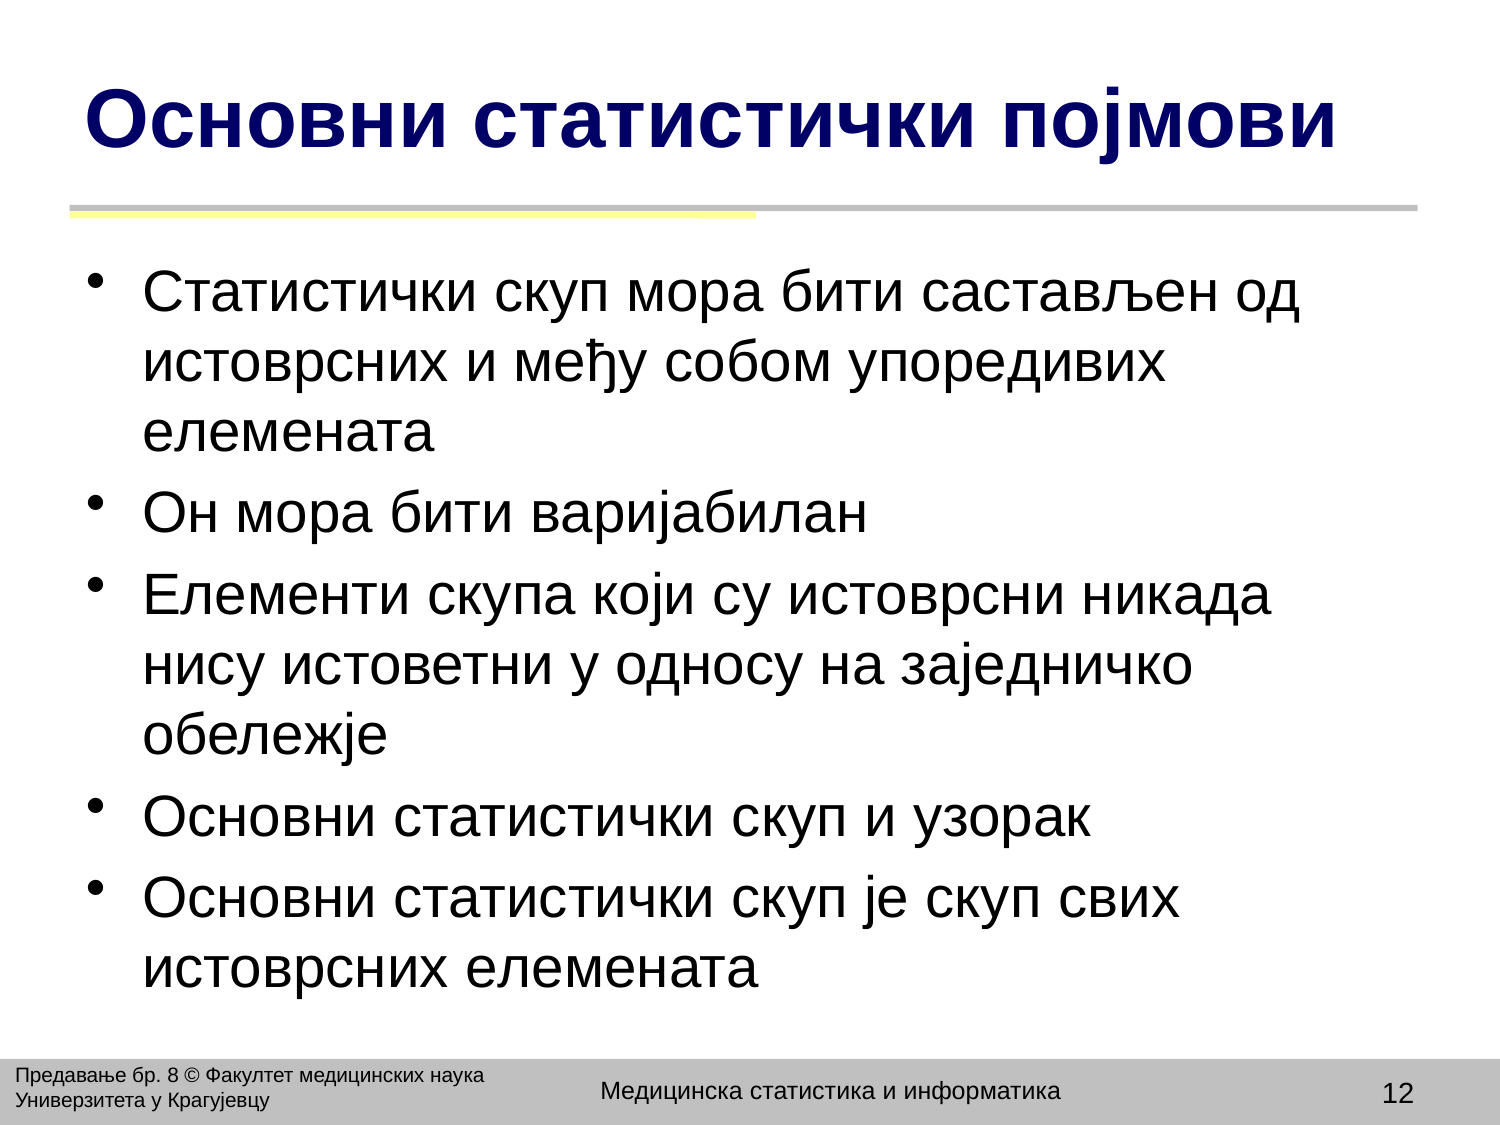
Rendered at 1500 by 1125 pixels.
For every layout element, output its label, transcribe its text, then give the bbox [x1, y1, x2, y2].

title Основни статистички појмови [69, 19, 1426, 208]
slide_number 12 [1164, 1066, 1430, 1125]
footer Медицинска статистика и информатика [512, 1066, 1151, 1125]
list Статистички скуп мора бити састављен од истоврсних и међу собом упоредивих елемената Он мора бити варијабилан Елементи скупа који су истоврсни никада нису истоветни у односу на заједничко обележје Основни статистички скуп и узорак Основни статистички скуп је скуп свих истоврсних елемената [70, 245, 1422, 1021]
slide_number Предавање бр. 8 © Факултет медицинских наука Универзитета у Крагујевцу [0, 1053, 614, 1108]
